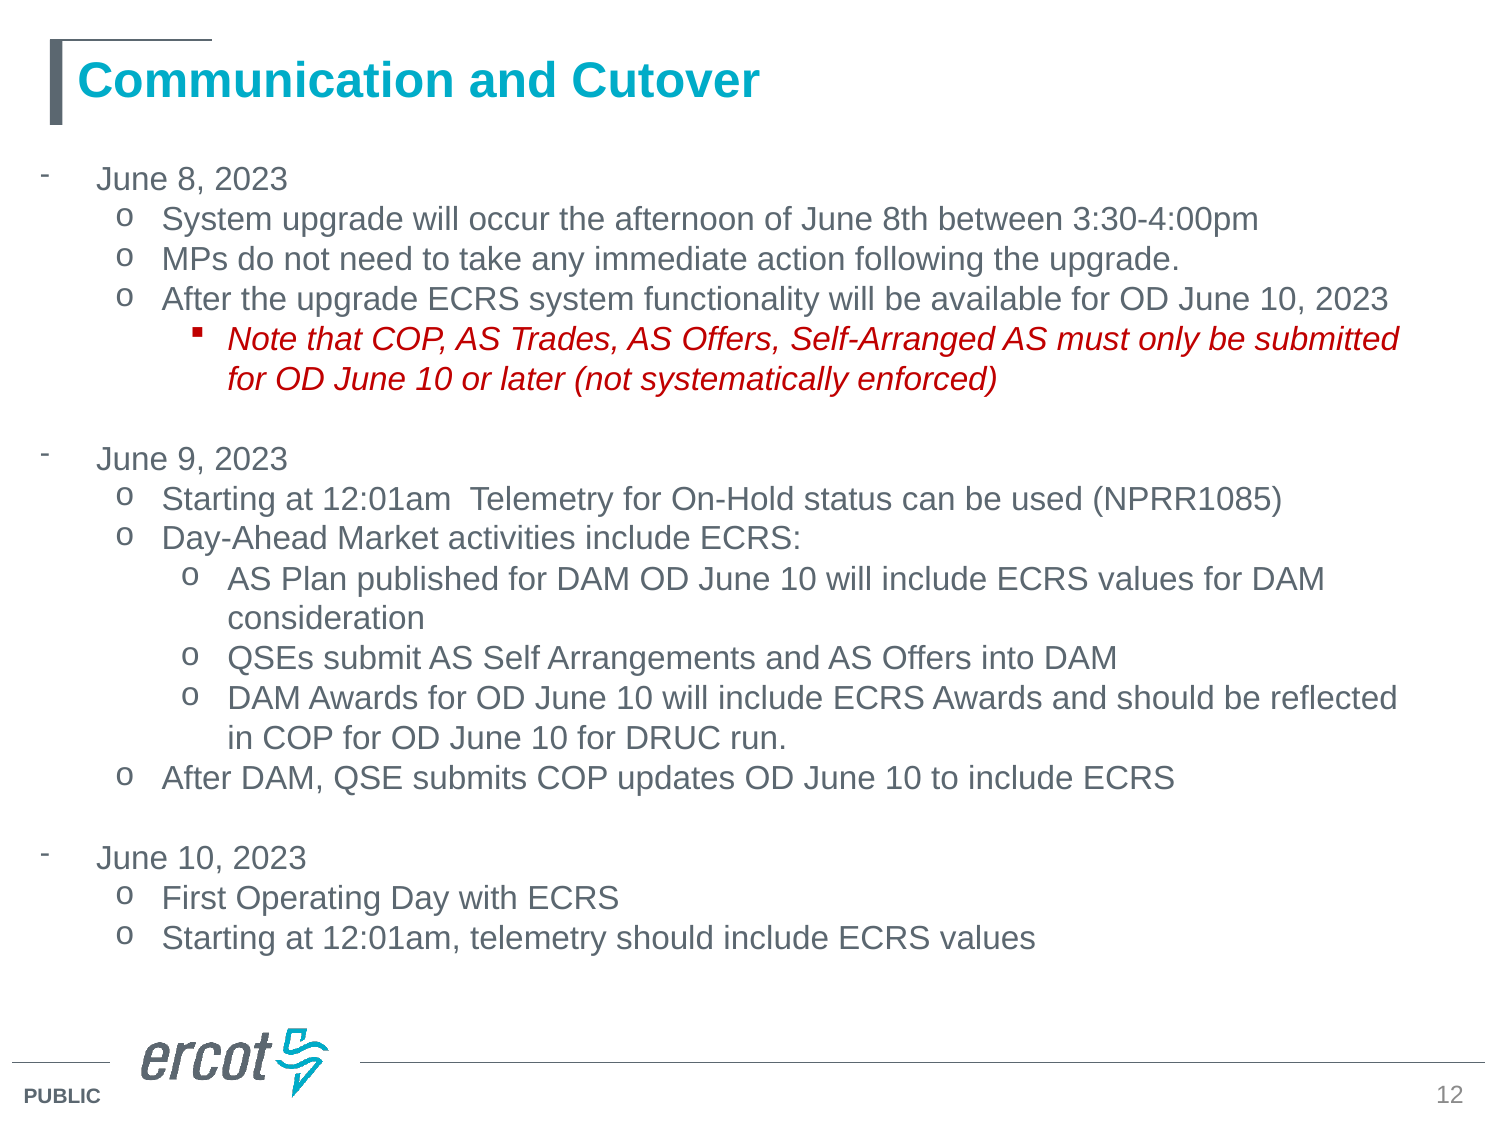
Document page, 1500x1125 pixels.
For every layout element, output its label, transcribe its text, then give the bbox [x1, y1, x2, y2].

list June 8, 2023 System upgrade will occur the afternoon of June 8th between 3:30-4:00pm MPs do not need to take any immediate action following the upgrade. After the upgrade ECRS system functionality will be available for OD June 10, 2023 Note that COP, AS Trades, AS Offers, Self-Arranged AS must only be submitted for OD June 10 or later (not systematically enforced) June 9, 2023 Starting at 12:01am Telemetry for On-Hold status can be used (NPRR1085) Day-Ahead Market activities include ECRS: AS Plan published for DAM OD June 10 will include ECRS values for DAM consideration QSEs submit AS Self Arrangements and AS Offers into DAM DAM Awards for OD June 10 will include ECRS Awards and should be reflected in COP for OD June 10 for DRUC run. After DAM, QSE submits COP updates OD June 10 to include ECRS June 10, 2023 First Operating Day with ECRS Starting at 12:01am, telemetry should include ECRS values [24, 149, 1425, 975]
title Communication and Cutover [62, 39, 1450, 163]
picture [137, 1024, 332, 1100]
slide_number 12 [1412, 1076, 1488, 1112]
